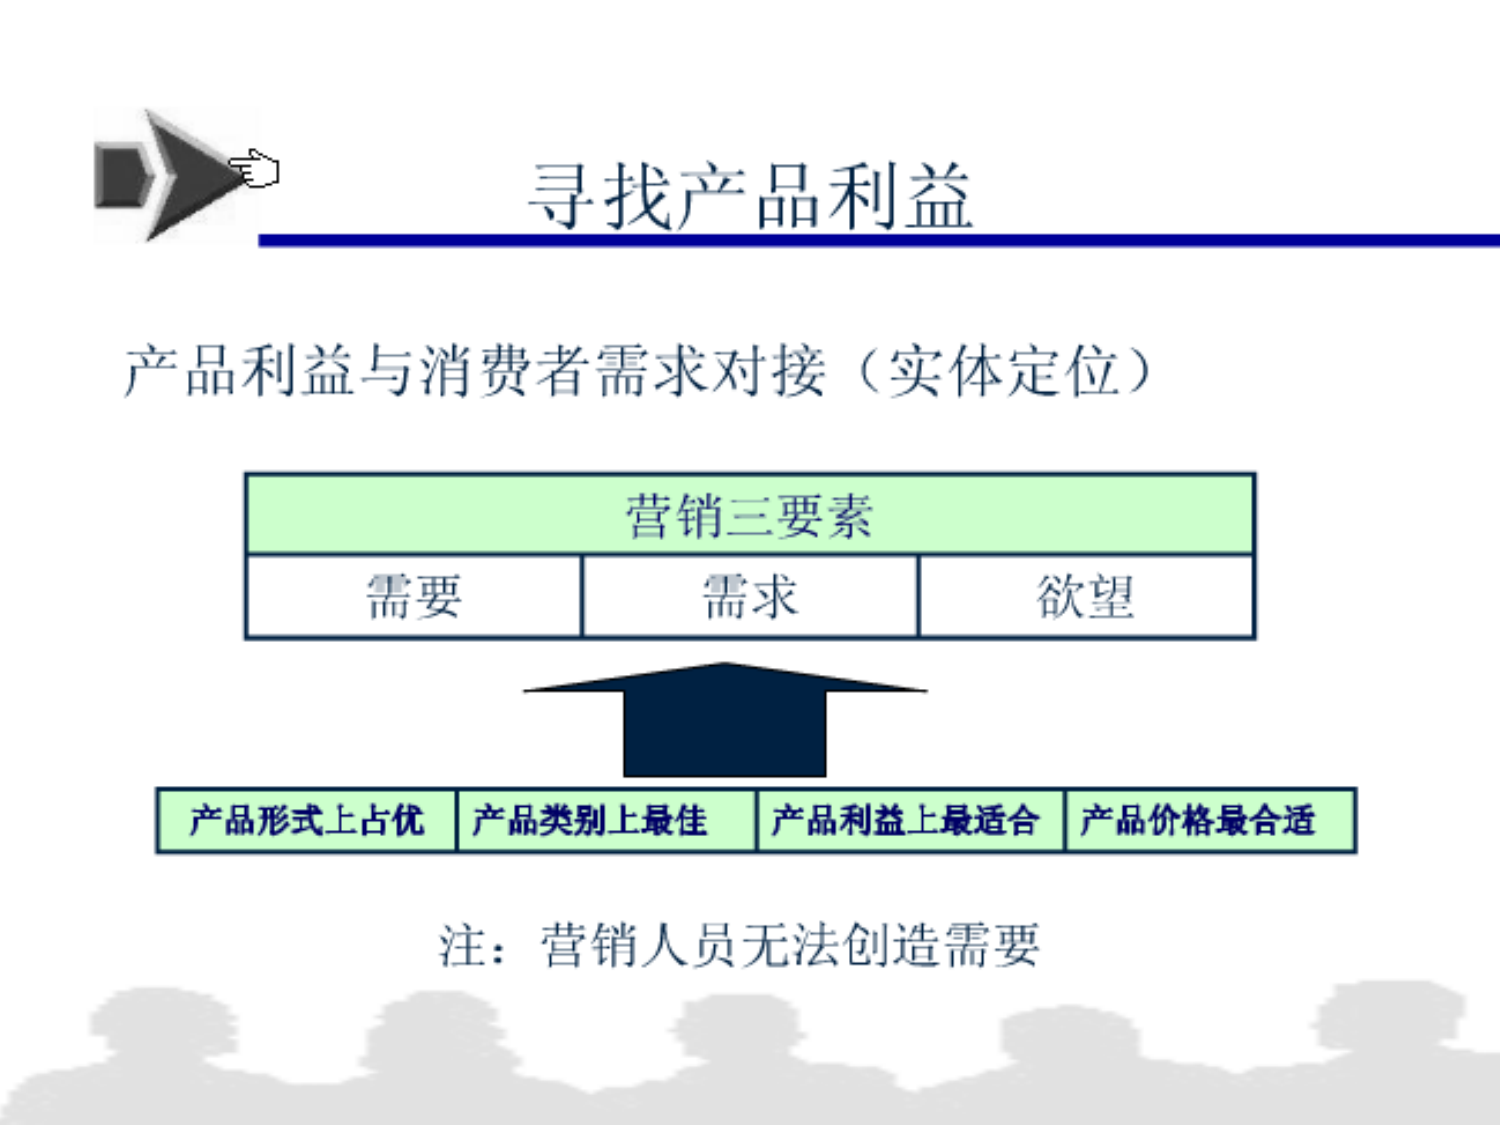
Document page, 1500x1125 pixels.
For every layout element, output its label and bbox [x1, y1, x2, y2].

list [0, 0, 1500, 1125]
